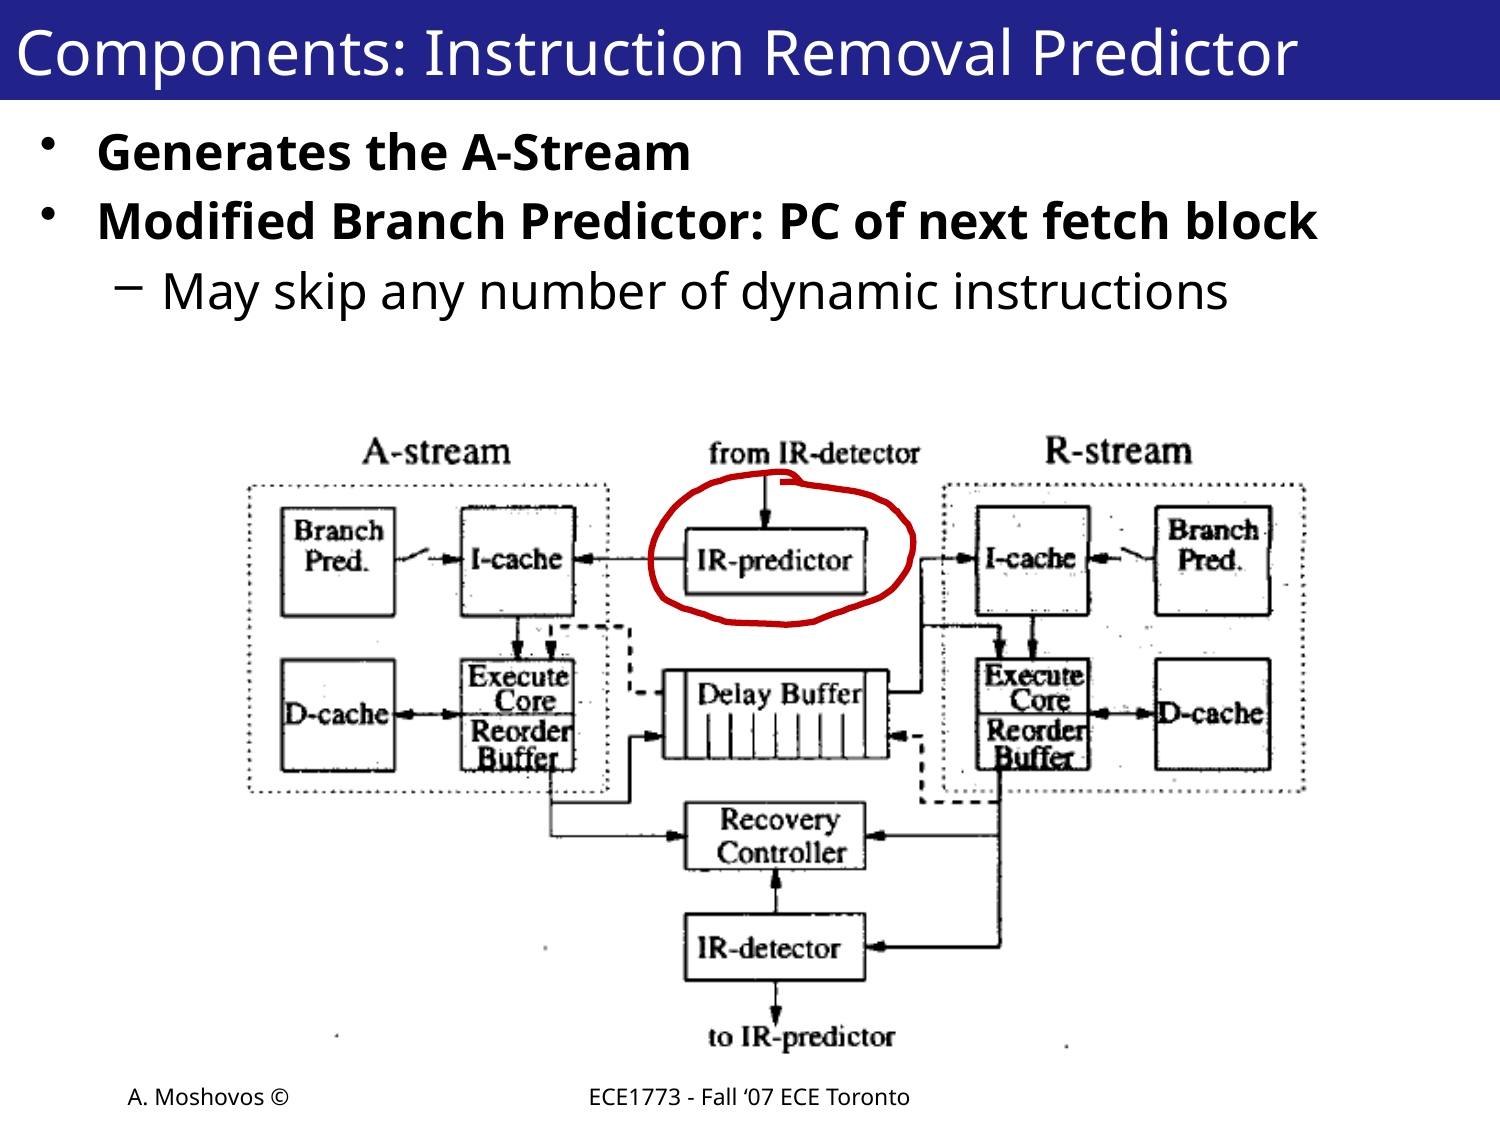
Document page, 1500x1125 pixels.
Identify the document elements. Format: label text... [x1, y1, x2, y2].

title Components: Instruction Removal Predictor [0, 0, 1500, 101]
footer ECE1773 - Fall ‘07 ECE Toronto [487, 1074, 1013, 1125]
slide_number A. Moshovos © [112, 1074, 426, 1125]
picture [212, 421, 1326, 1063]
list Generates the A-Stream Modified Branch Predictor: PC of next fetch block May skip any number of dynamic instructions [24, 112, 1476, 1076]
